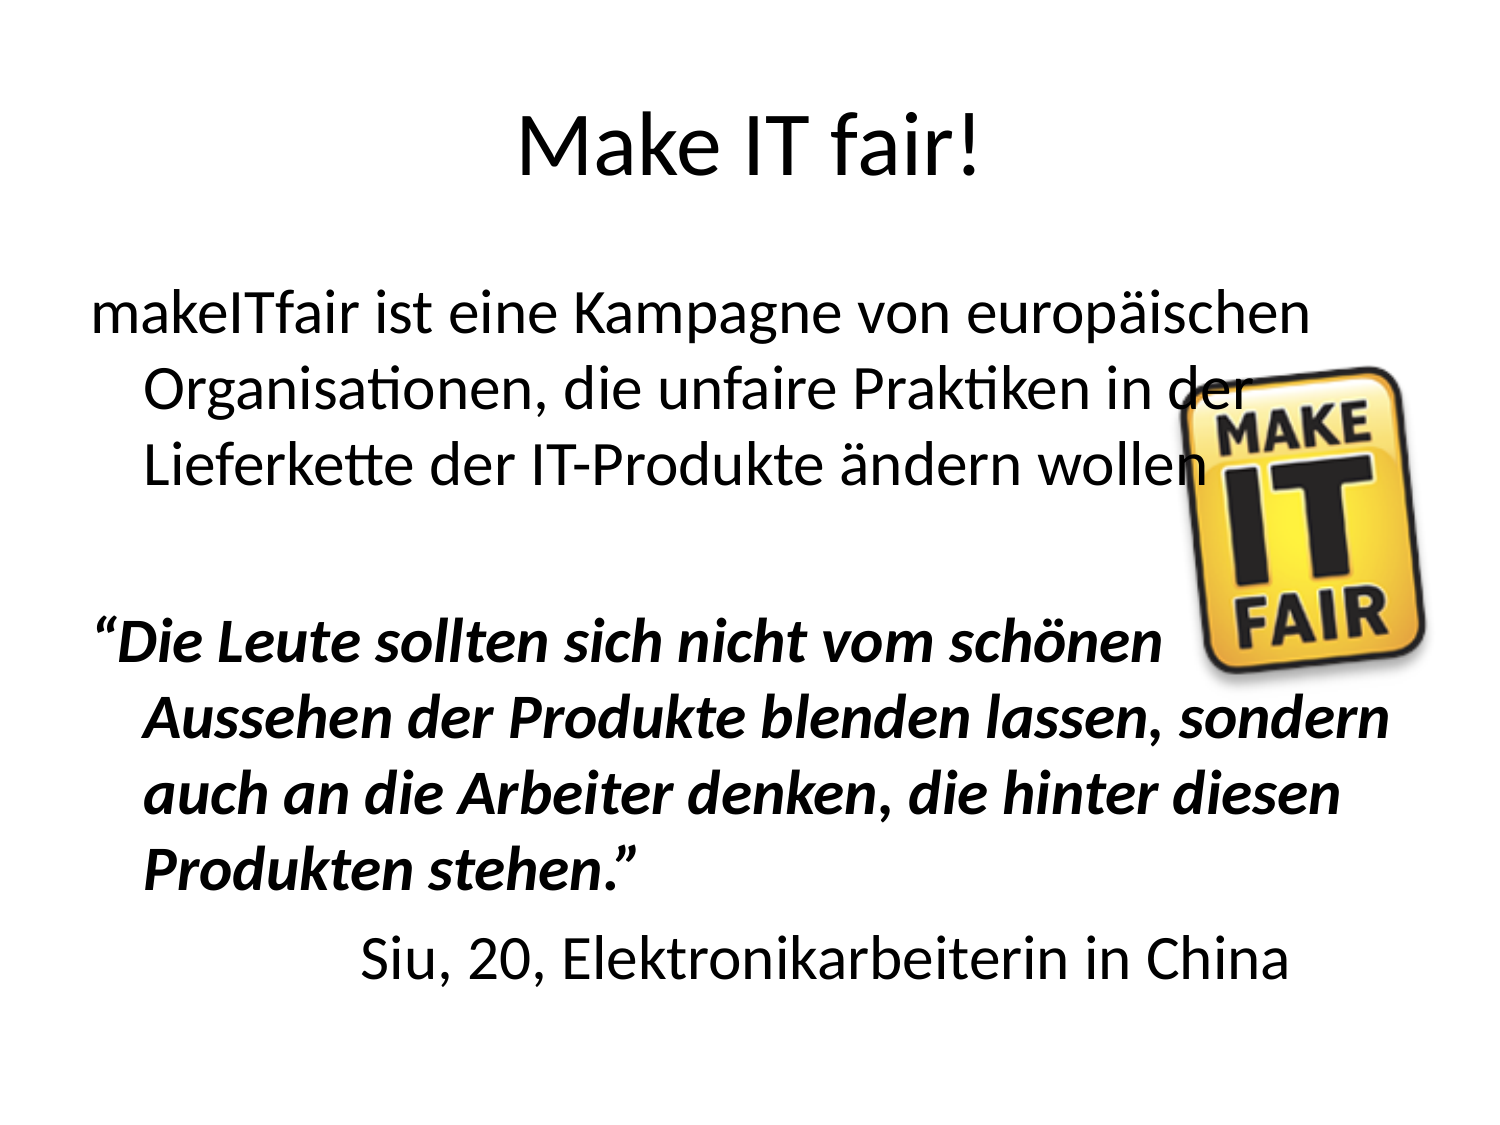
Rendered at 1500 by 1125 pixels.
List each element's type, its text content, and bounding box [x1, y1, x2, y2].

title Make IT fair! [75, 45, 1425, 233]
picture [1148, 351, 1462, 706]
list makeITfair ist eine Kampagne von europäischen Organisationen, die unfaire Praktiken in der Lieferkette der IT-Produkte ändern wollen “Die Leute sollten sich nicht vom schönen Aussehen der Produkte blenden lassen, sondern auch an die Arbeiter denken, die hinter diesen Produkten stehen.” Siu, 20, Elektronikarbeiterin in China [75, 262, 1425, 1005]
